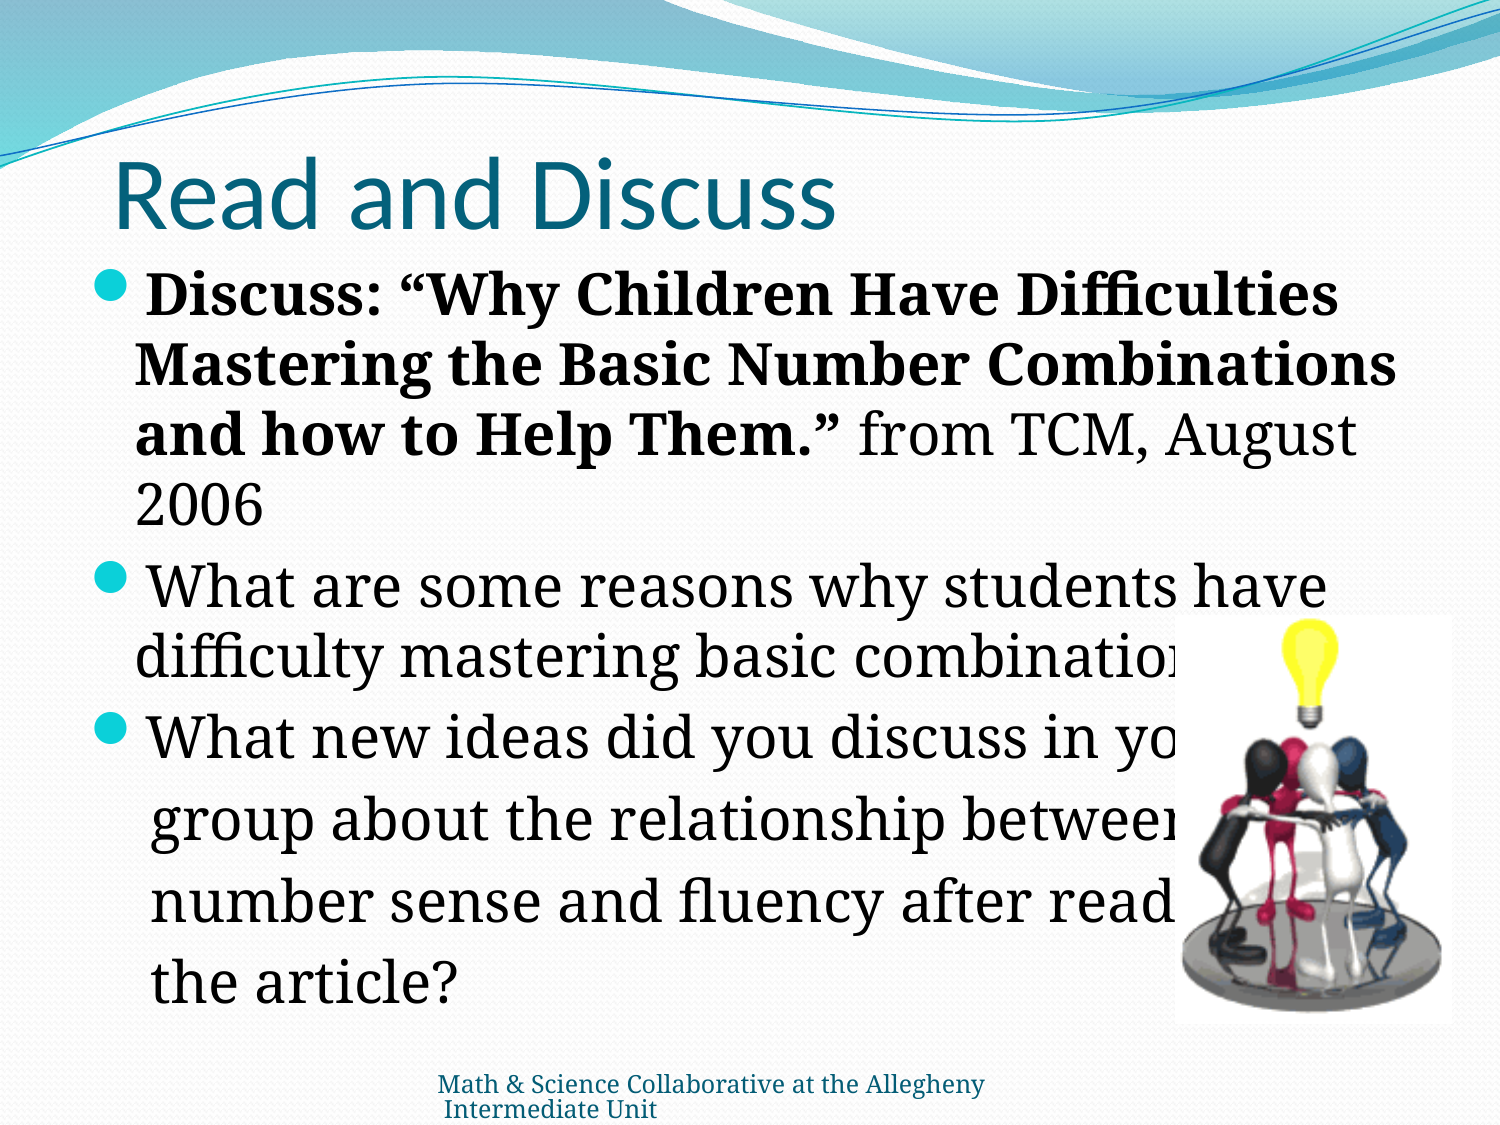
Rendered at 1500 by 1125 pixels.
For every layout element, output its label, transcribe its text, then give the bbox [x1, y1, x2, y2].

list Discuss: “Why Children Have Difficulties Mastering the Basic Number Combinations and how to Help Them.” from TCM, August 2006 What are some reasons why students have difficulty mastering basic combinations? What new ideas did you discuss in your group about the relationship between number sense and fluency after reading the article? [75, 249, 1425, 1038]
picture [1174, 615, 1452, 1024]
title Read and Discuss [112, 62, 1463, 250]
title How Can We Help Students with Facts? [1167, 616, 1425, 1035]
footer Math & Science Collaborative at the Allegheny Intermediate Unit [437, 1042, 988, 1103]
